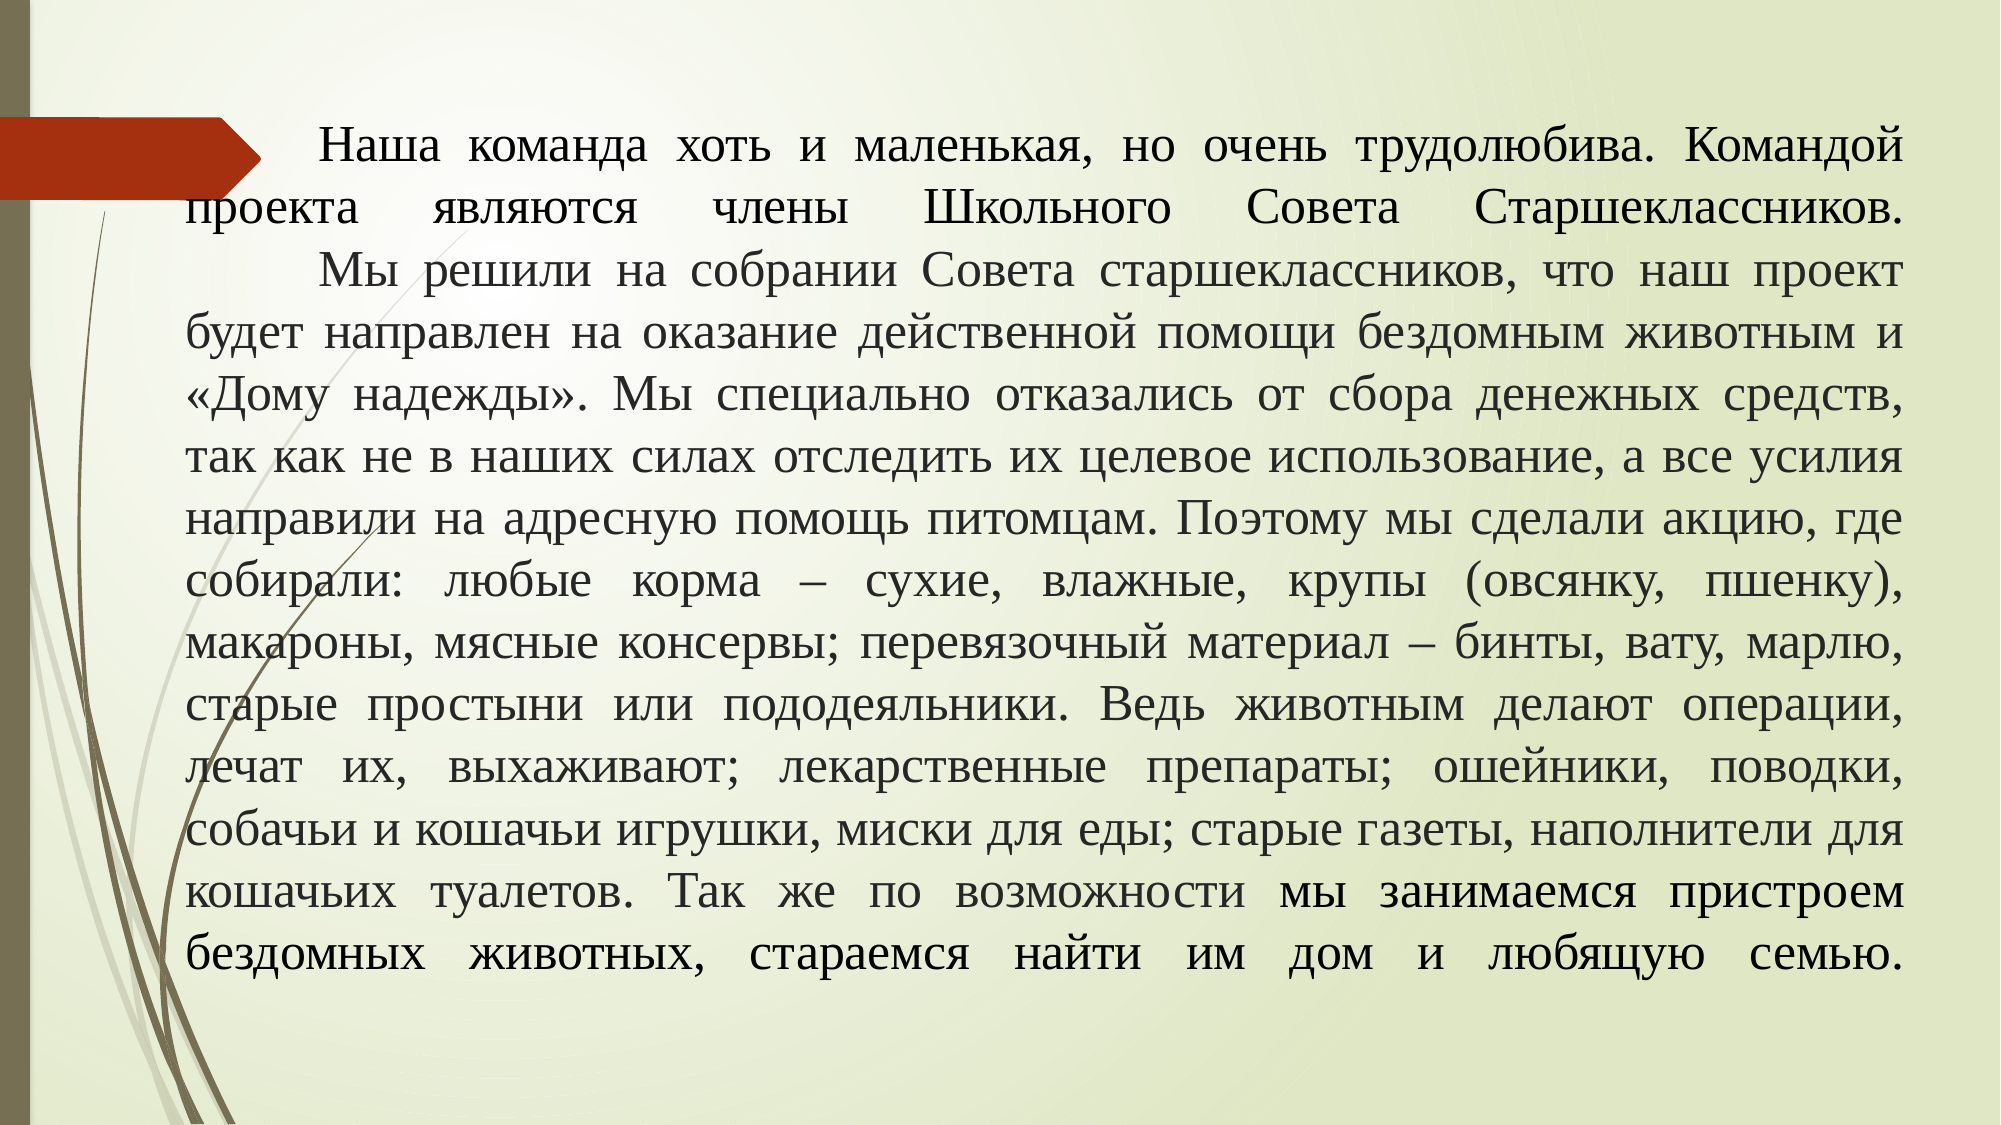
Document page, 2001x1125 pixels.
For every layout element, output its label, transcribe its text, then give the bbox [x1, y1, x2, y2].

title Наша команда хоть и маленькая, но очень трудолюбива. Командой проекта являются члены Школьного Совета Старшеклассников. Мы решили на собрании Совета старшеклассников, что наш проект будет направлен на оказание действенной помощи бездомным животным и «Дому надежды». Мы специально отказались от сбора денежных средств, так как не в наших силах отследить их целевое использование, а все усилия направили на адресную помощь питомцам. Поэтому мы сделали акцию, где собирали: любые корма – сухие, влажные, крупы (овсянку, пшенку), макароны, мясные консервы; перевязочный материал – бинты, вату, марлю, старые простыни или пододеяльники. Ведь животным делают операции, лечат их, выхаживают; лекарственные препараты; ошейники, поводки, собачьи и кошачьи игрушки, миски для еды; старые газеты, наполнители для кошачьих туалетов. Так же по возможности мы занимаемся пристроем бездомных животных, стараемся найти им дом и любящую семью. [170, 102, 1921, 1055]
